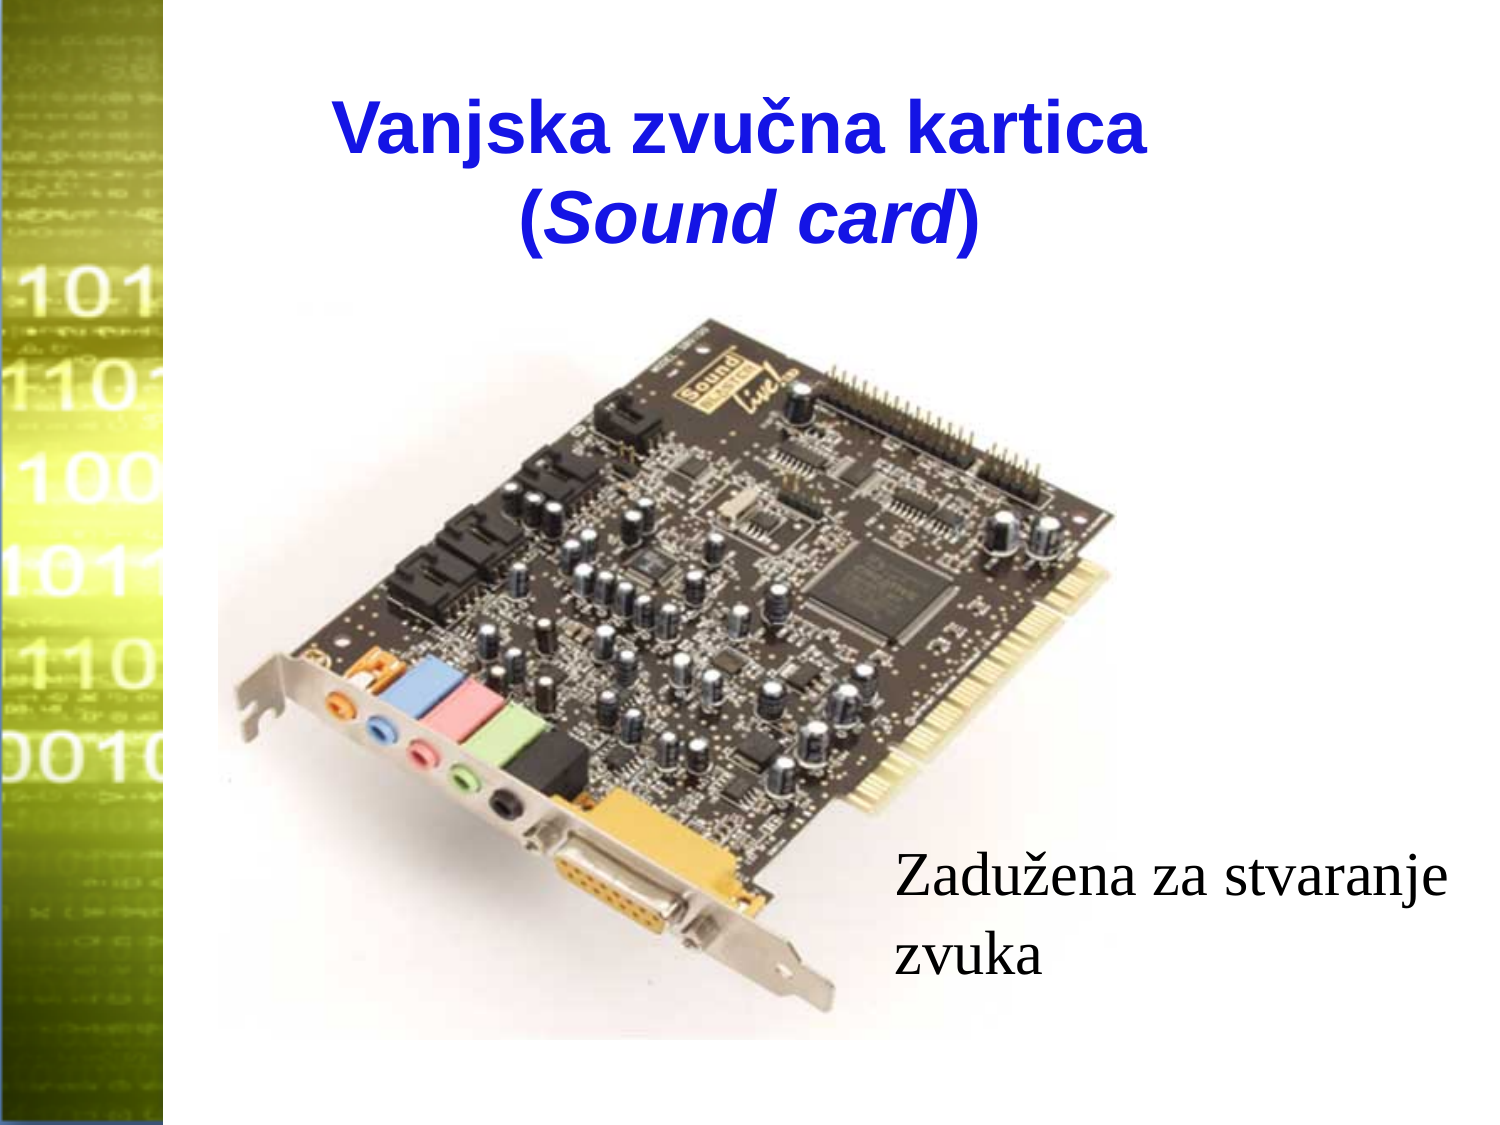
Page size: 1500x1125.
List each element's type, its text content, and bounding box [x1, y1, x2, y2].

picture [218, 302, 1117, 1040]
text_box Zadužena za stvaranje zvuka [1121, 822, 1500, 976]
picture [0, 0, 163, 1125]
title Vanjska zvučna kartica (Sound card) [166, 74, 1388, 263]
